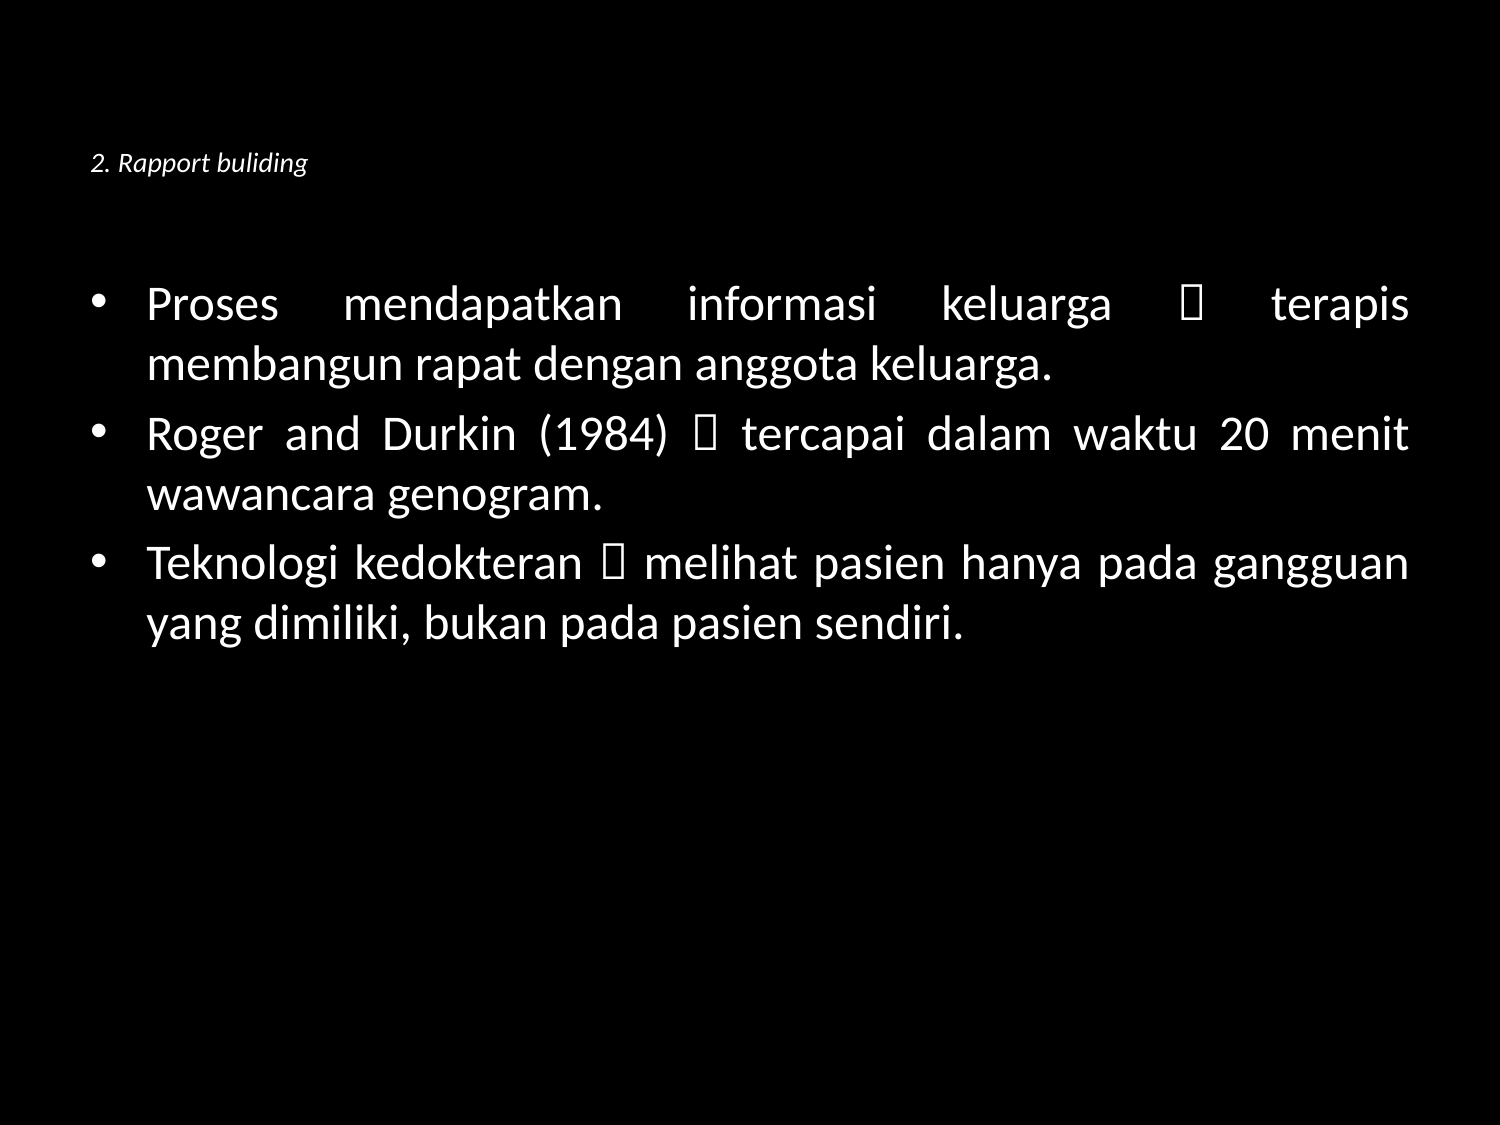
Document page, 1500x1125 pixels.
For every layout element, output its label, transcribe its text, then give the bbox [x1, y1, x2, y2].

list Proses mendapatkan informasi keluarga  terapis membangun rapat dengan anggota keluarga. Roger and Durkin (1984)  tercapai dalam waktu 20 menit wawancara genogram. Teknologi kedokteran  melihat pasien hanya pada gangguan yang dimiliki, bukan pada pasien sendiri. [75, 262, 1425, 1005]
title 2. Rapport buliding [75, 45, 1425, 233]
